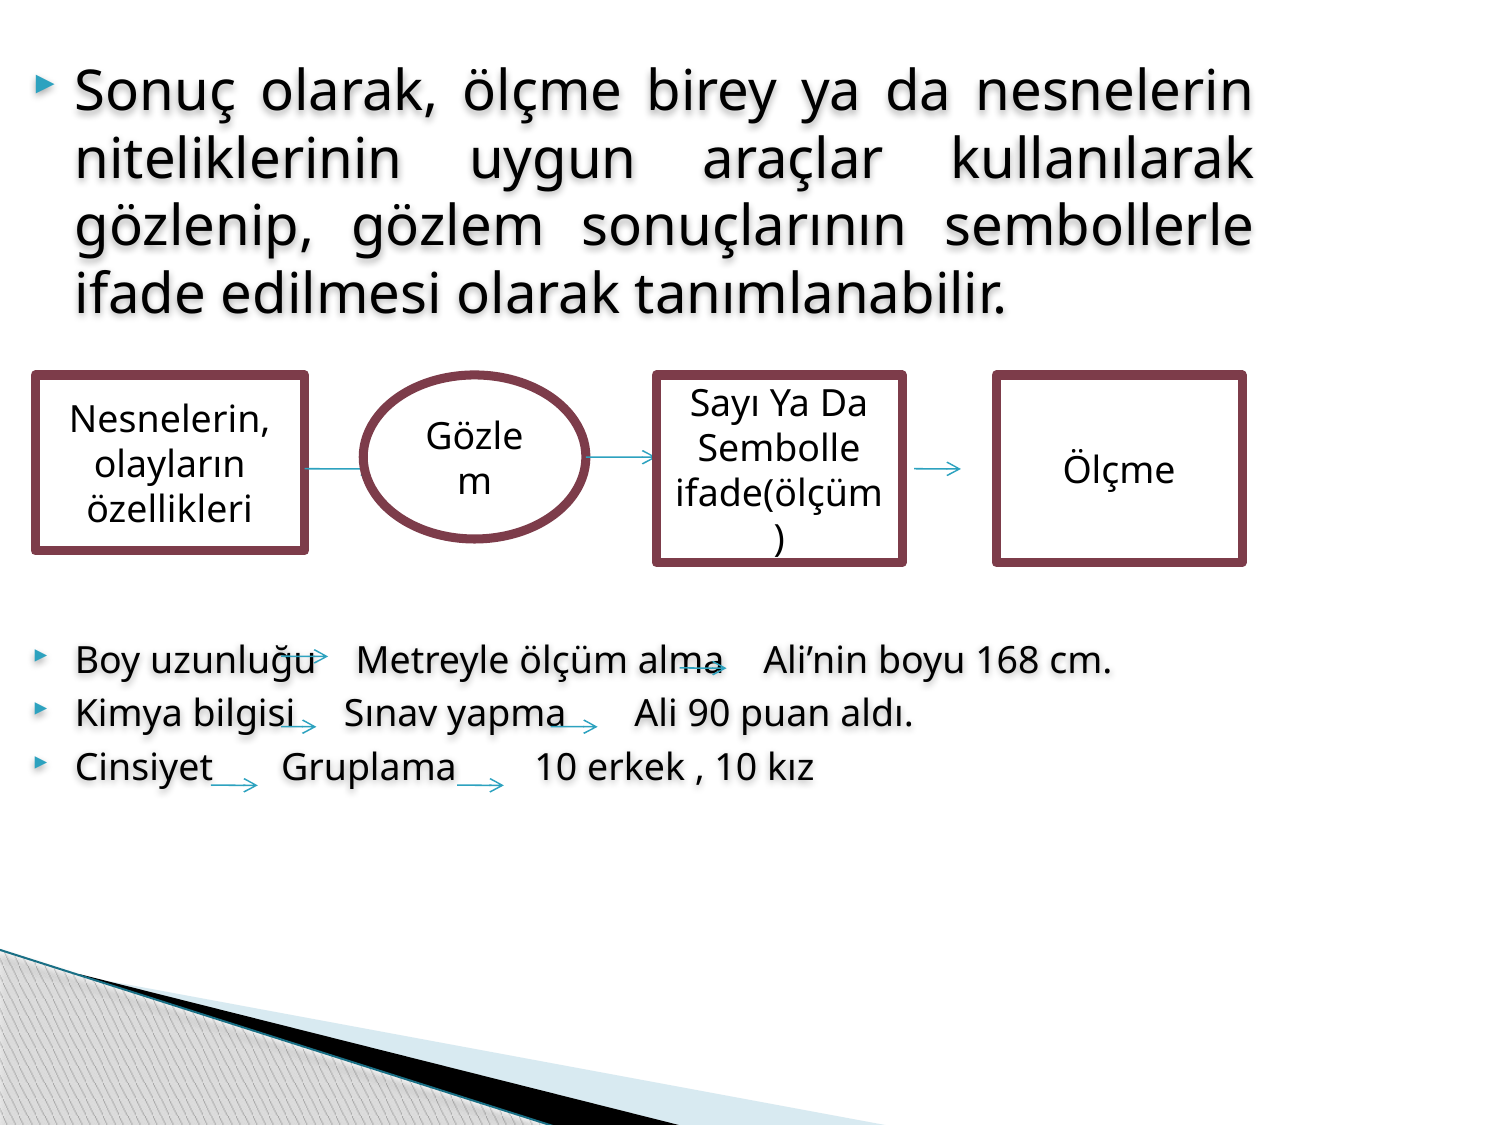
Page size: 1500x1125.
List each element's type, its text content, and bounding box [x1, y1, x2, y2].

text_box Nesnelerin, olayların özellikleri [31, 370, 309, 555]
text_box Sayı Ya Da Sembolle ifade(ölçüm) [652, 370, 907, 567]
text_box Ölçme [992, 370, 1247, 567]
text_box Gözlem [358, 370, 591, 544]
list Sonuç olarak, ölçme birey ya da nesnelerin niteliklerinin uygun araçlar kullanılarak gözlenip, gözlem sonuçlarının sembollerle ifade edilmesi olarak tanımlanabilir. Boy uzunluğu Metreyle ölçüm alma Ali’nin boyu 168 cm. Kimya bilgisi Sınav yapma Ali 90 puan aldı. Cinsiyet Gruplama 10 erkek , 10 kız [0, 46, 1270, 1055]
